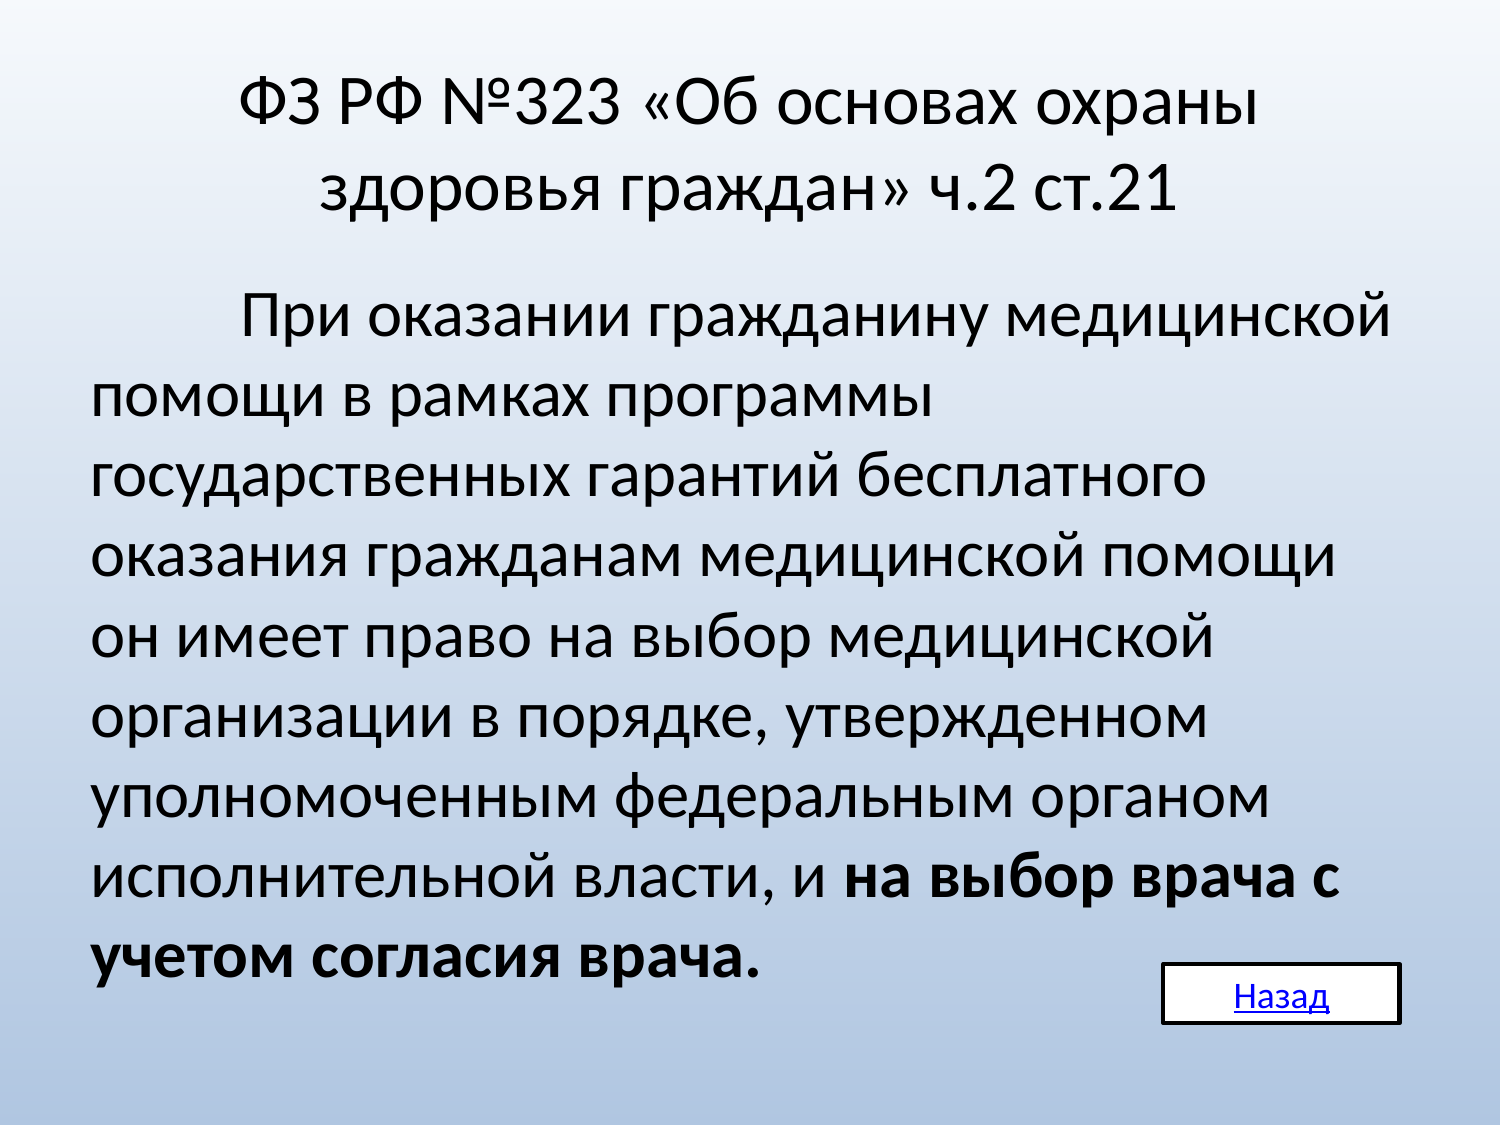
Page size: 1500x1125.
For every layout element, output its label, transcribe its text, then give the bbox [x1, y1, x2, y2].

title ФЗ РФ №323 «Об основах охраны здоровья граждан» ч.2 ст.21 [75, 45, 1425, 233]
text_box Назад [1161, 962, 1402, 1025]
list При оказании гражданину медицинской помощи в рамках программы государственных гарантий бесплатного оказания гражданам медицинской помощи он имеет право на выбор медицинской организации в порядке, утвержденном уполномоченным федеральным органом исполнительной власти, и на выбор врача с учетом согласия врача. [75, 262, 1425, 1005]
